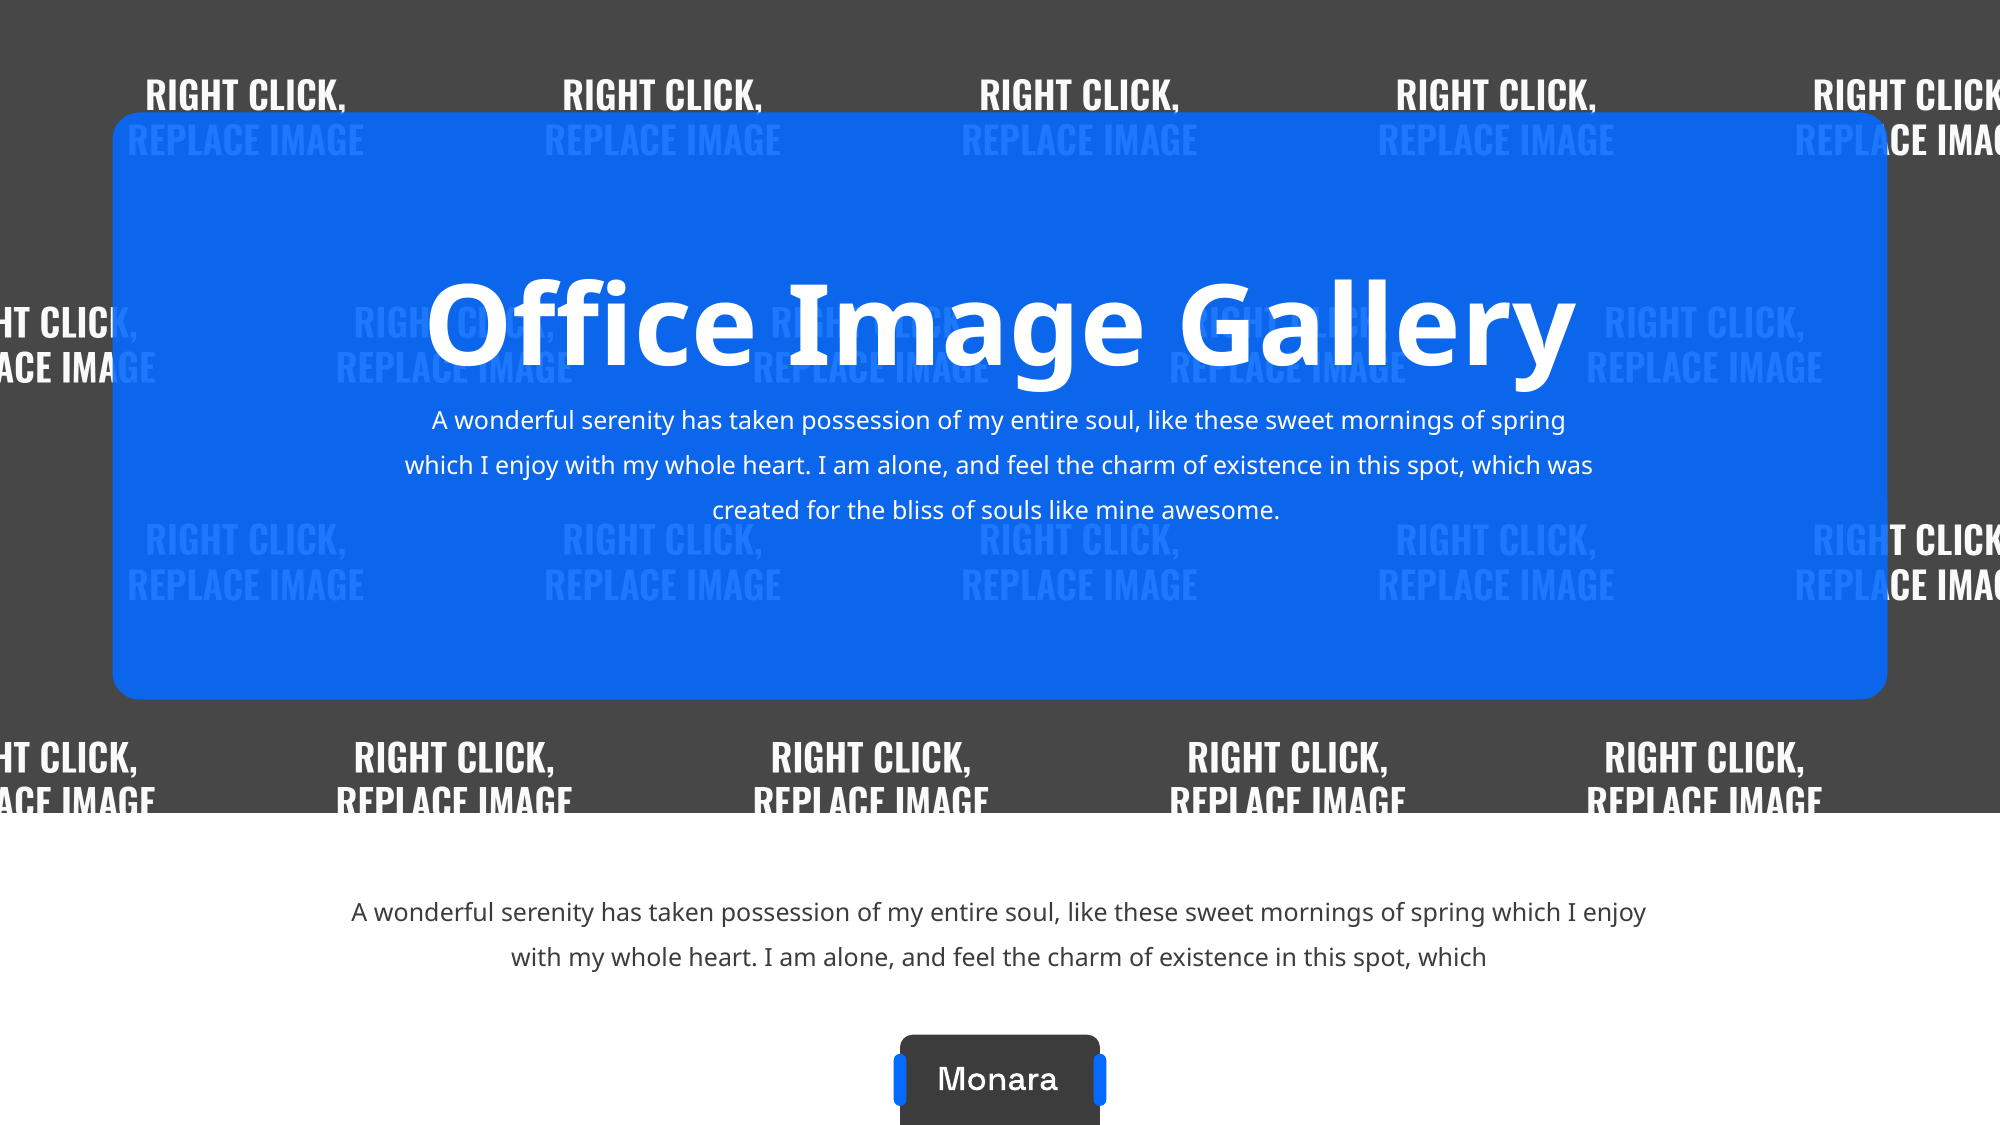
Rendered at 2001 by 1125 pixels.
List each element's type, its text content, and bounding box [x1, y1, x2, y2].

text_box [1100, 1052, 1108, 1108]
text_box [899, 1034, 1100, 1125]
picture [0, 0, 2000, 813]
text_box [892, 1052, 899, 1107]
text_box A wonderful serenity has taken possession of my entire soul, like these sweet mornings of spring which I enjoy with my whole heart. I am alone, and feel the charm of existence in this spot, which [315, 874, 1685, 980]
